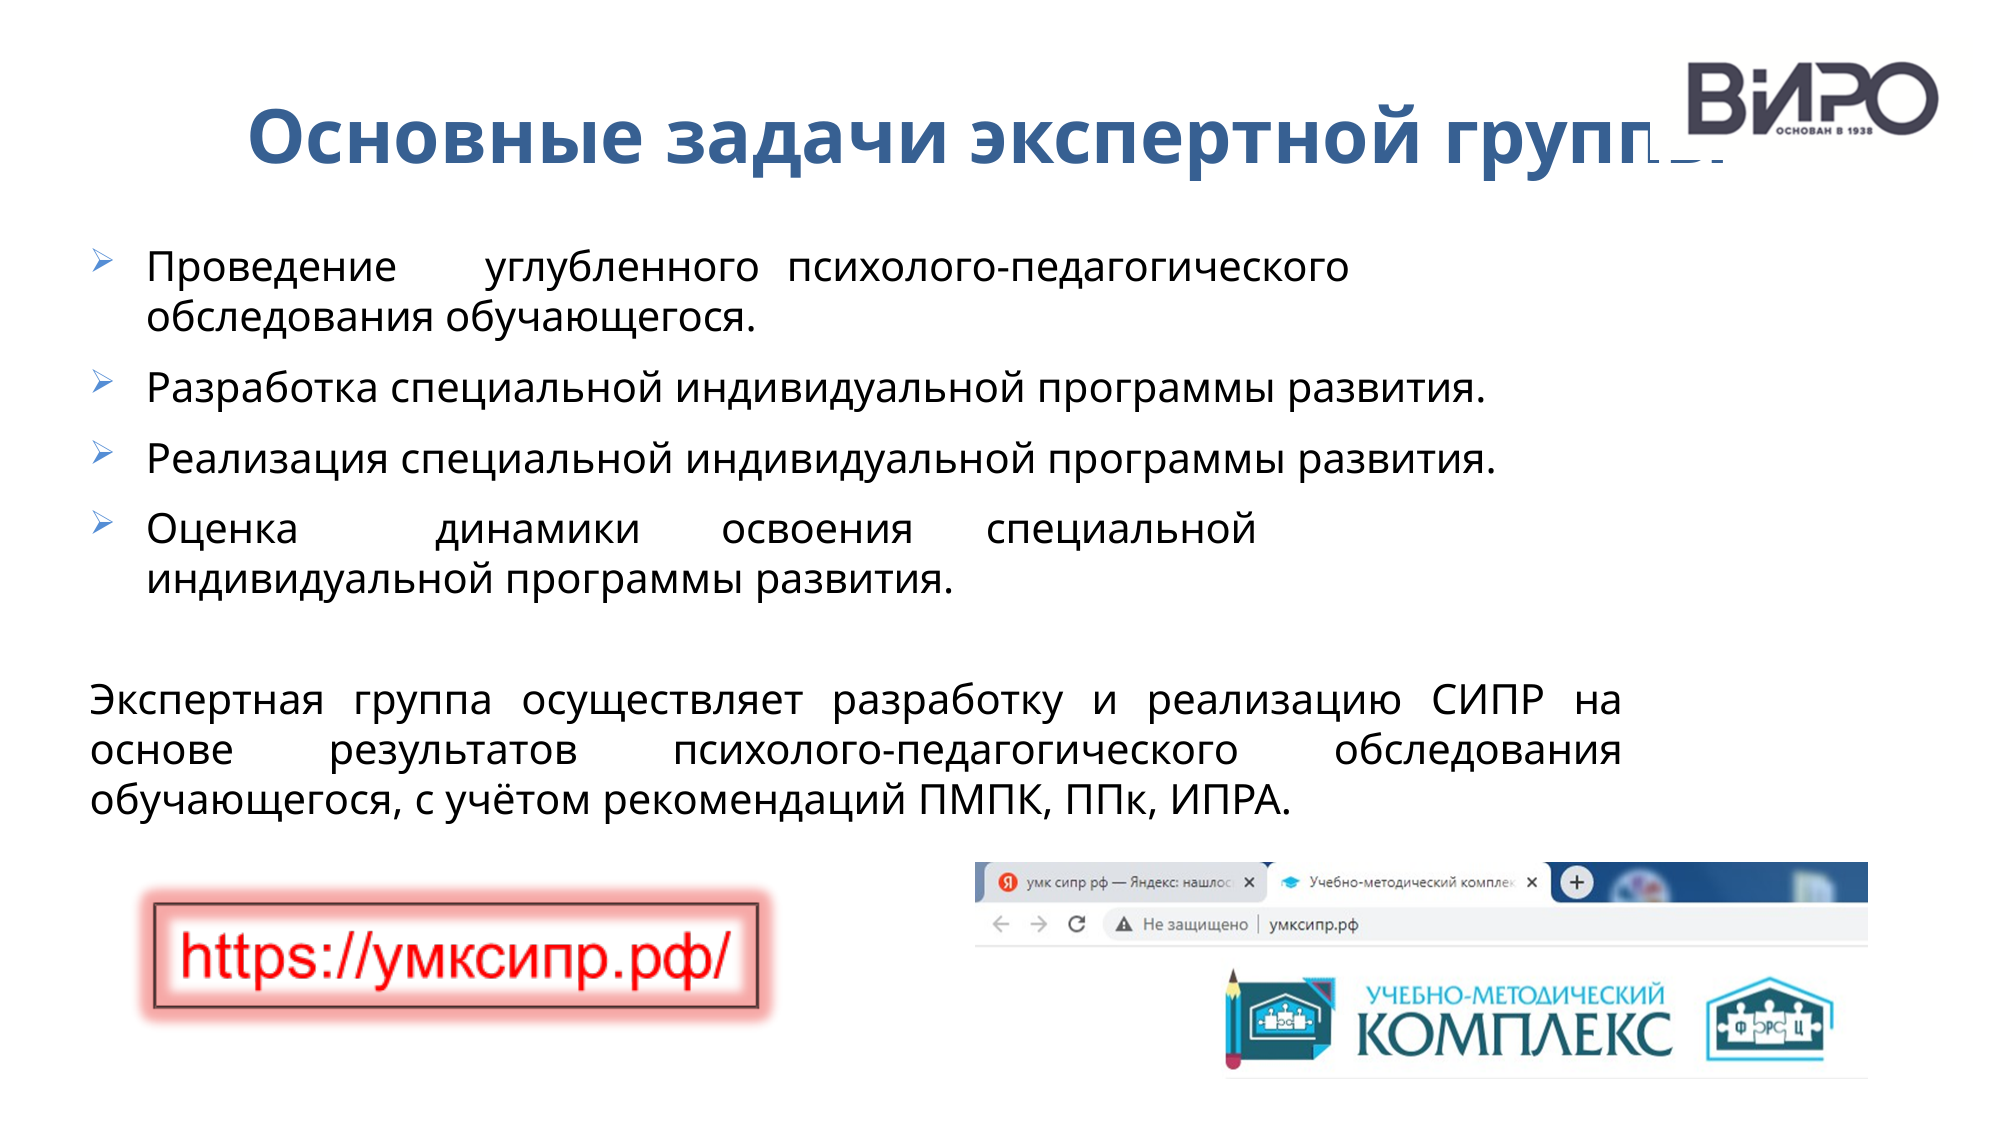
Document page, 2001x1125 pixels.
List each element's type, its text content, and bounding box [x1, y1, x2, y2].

picture [124, 874, 788, 1038]
title Основные задачи экспертной группы [112, 37, 1849, 277]
text_box Проведение углубленного психолого-педагогического обследования обучающегося. Разработка специальной индивидуальной программы развития. Реализация специальной индивидуальной программы развития. Оценка динамики освоения специальной индивидуальной программы развития. Экспертная группа осуществляет разработку и реализацию СИПР на основе результатов психолого-педагогического обследования обучающегося, с учётом рекомендаций ПМПК, ППк, ИПРА. [87, 237, 1624, 823]
picture [974, 862, 1869, 1079]
picture [1649, 37, 1973, 160]
